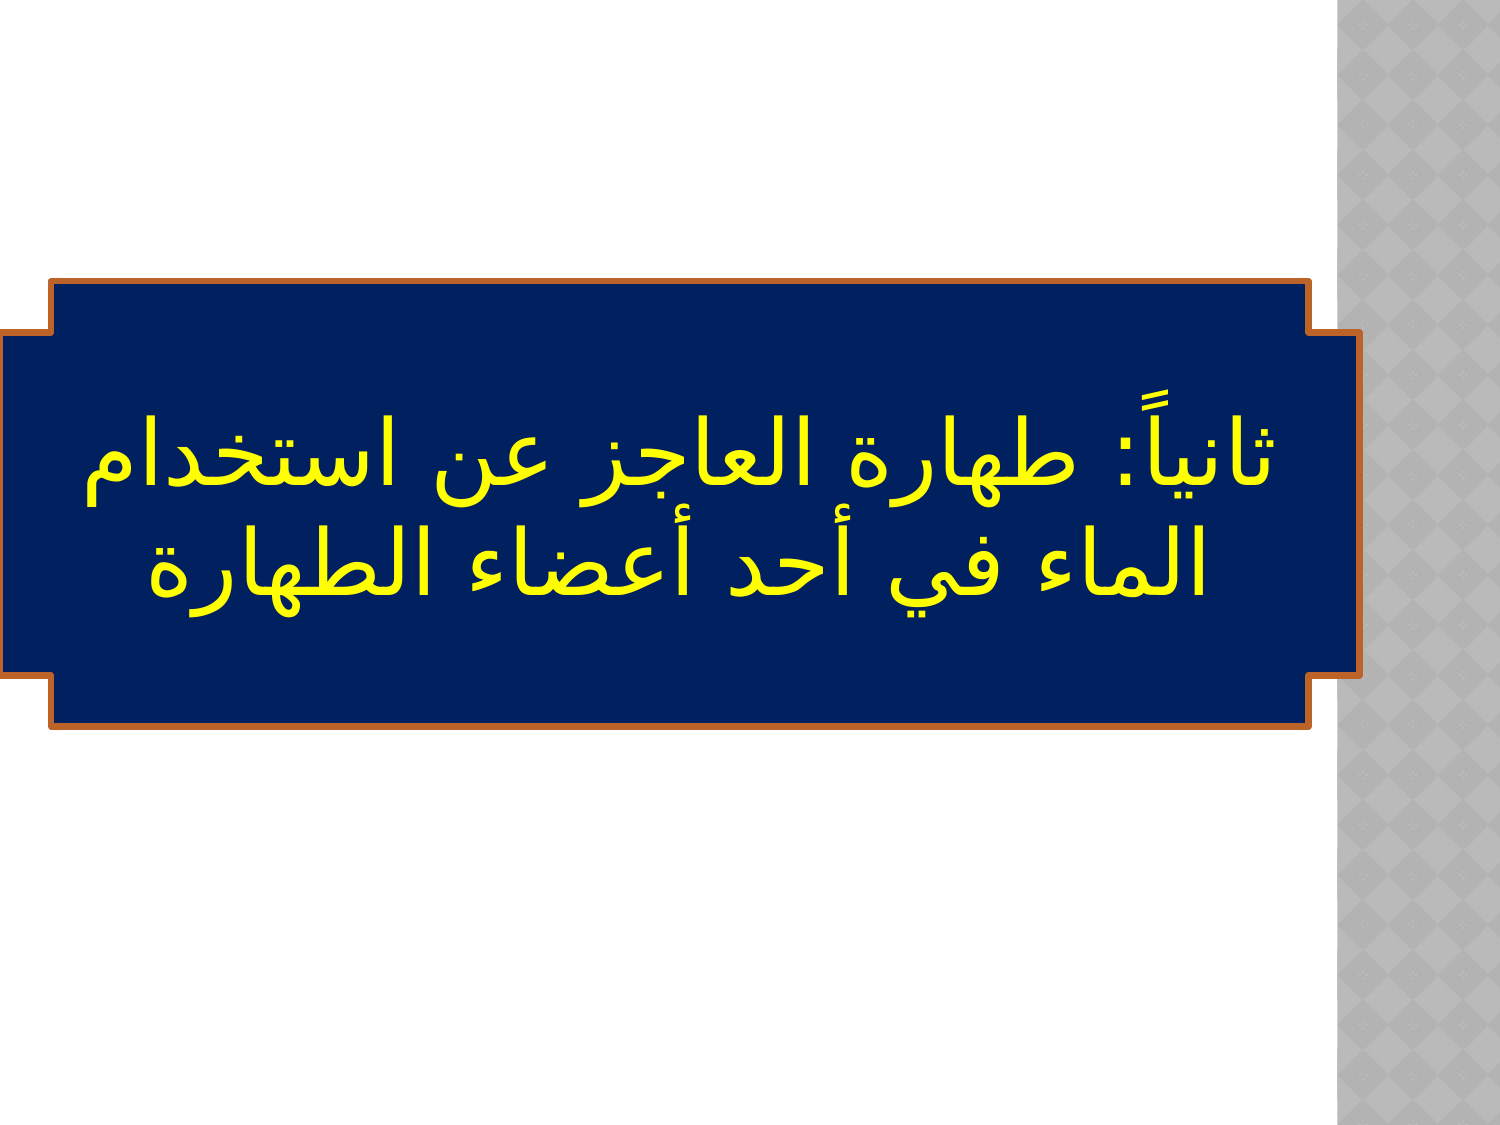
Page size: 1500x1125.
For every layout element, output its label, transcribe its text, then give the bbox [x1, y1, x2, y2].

text_box ثانياً: طهارة العاجز عن استخدام الماء في أحد أعضاء الطهارة [0, 278, 1363, 730]
